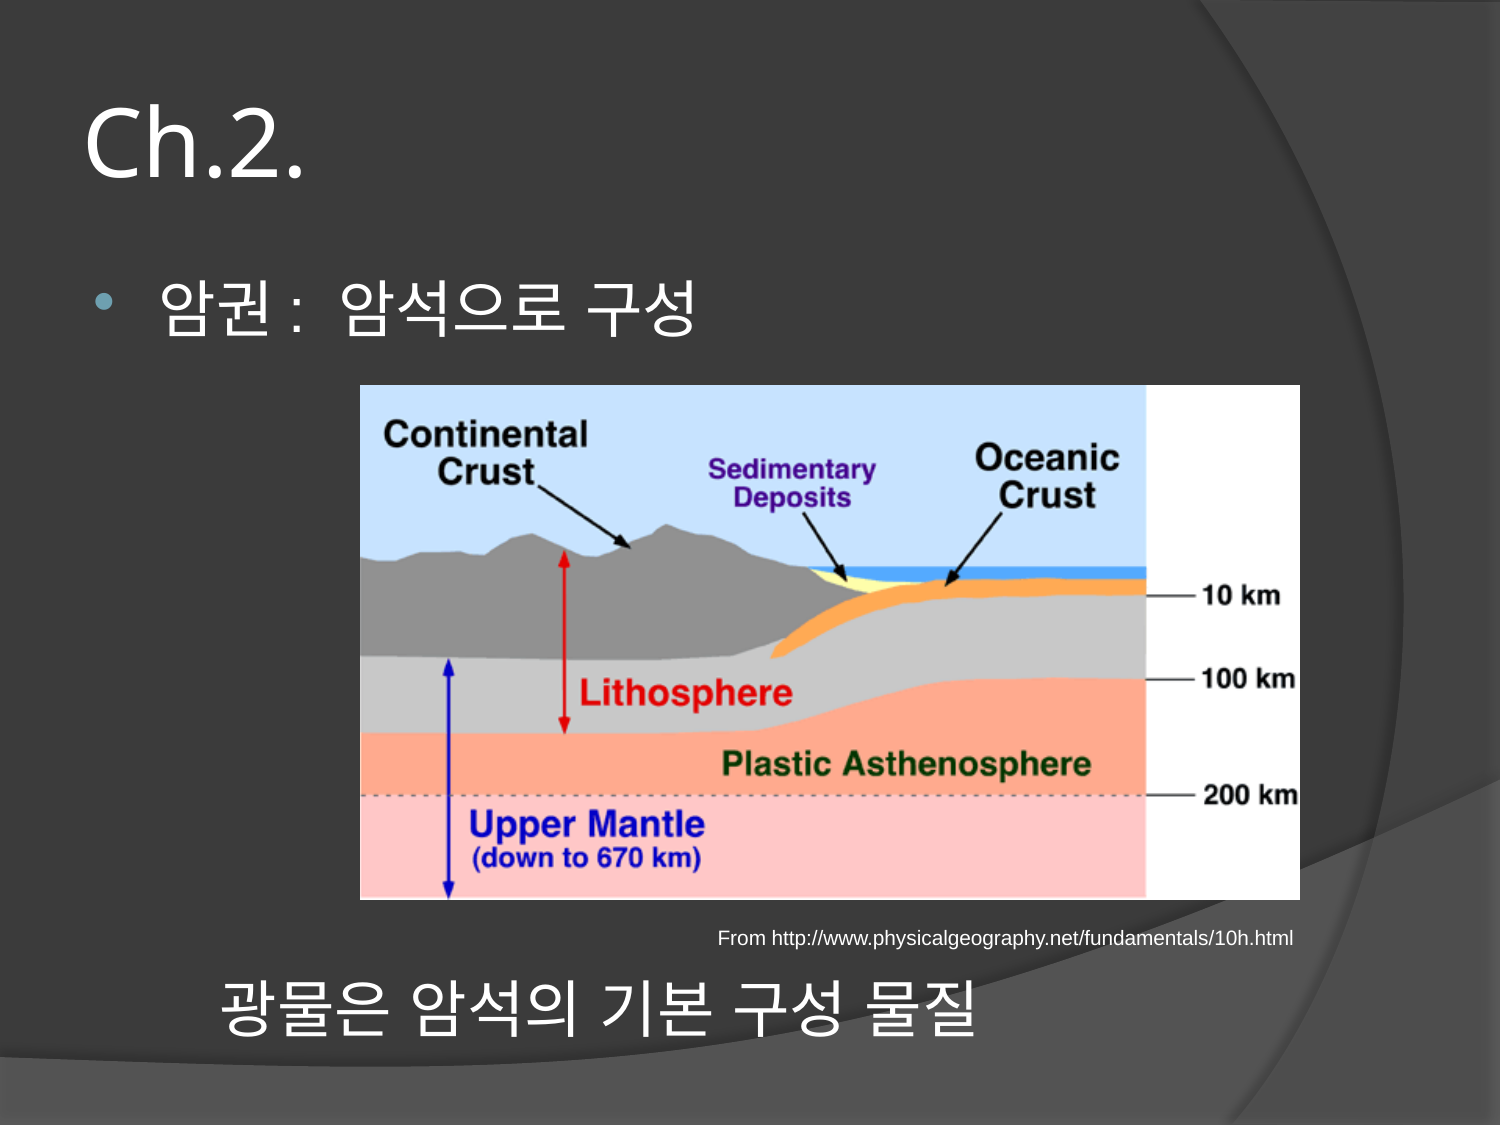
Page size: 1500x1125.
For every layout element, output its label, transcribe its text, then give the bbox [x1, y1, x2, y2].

text_box 광물은 암석의 기본 구성 물질 [205, 962, 996, 1053]
text_box From http://www.physicalgeography.net/fundamentals/10h.html [702, 916, 1453, 957]
title Ch.2. [75, 45, 1300, 233]
picture [359, 385, 1300, 900]
list 암권: 암석으로 구성 [75, 262, 1300, 1005]
